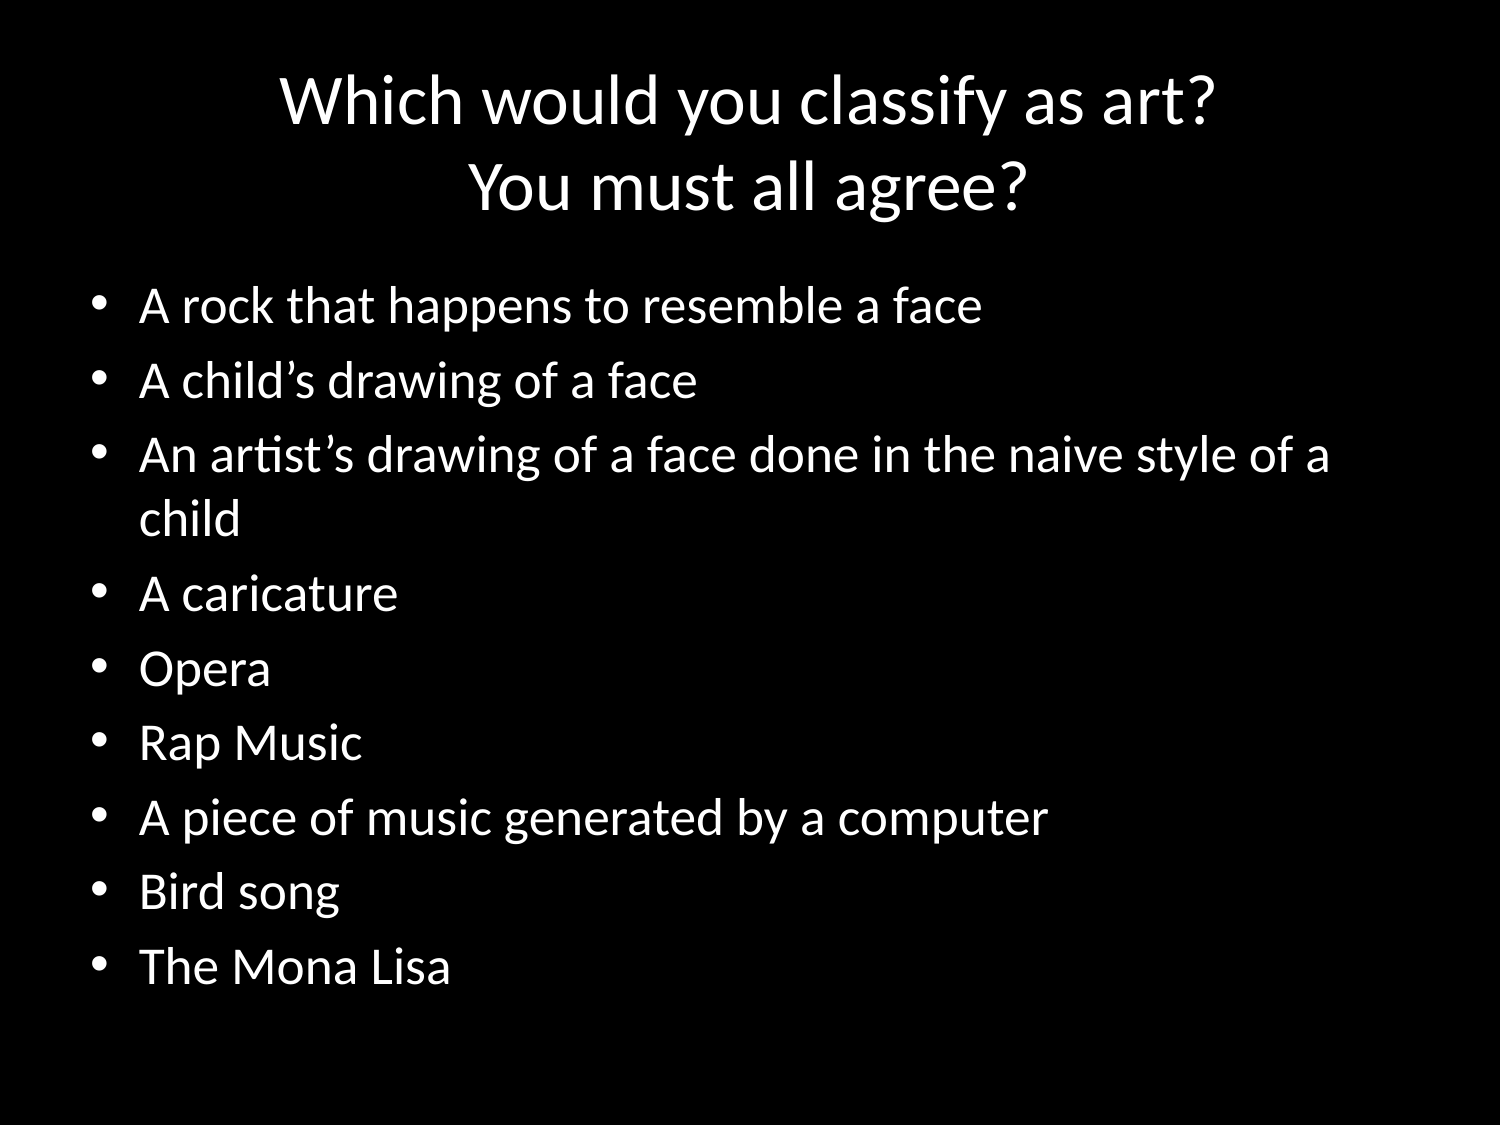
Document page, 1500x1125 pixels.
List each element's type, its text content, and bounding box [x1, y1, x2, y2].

list A rock that happens to resemble a face A child’s drawing of a face An artist’s drawing of a face done in the naive style of a child A caricature Opera Rap Music A piece of music generated by a computer Bird song The Mona Lisa [75, 262, 1425, 1005]
title Which would you classify as art? You must all agree? [75, 45, 1425, 233]
